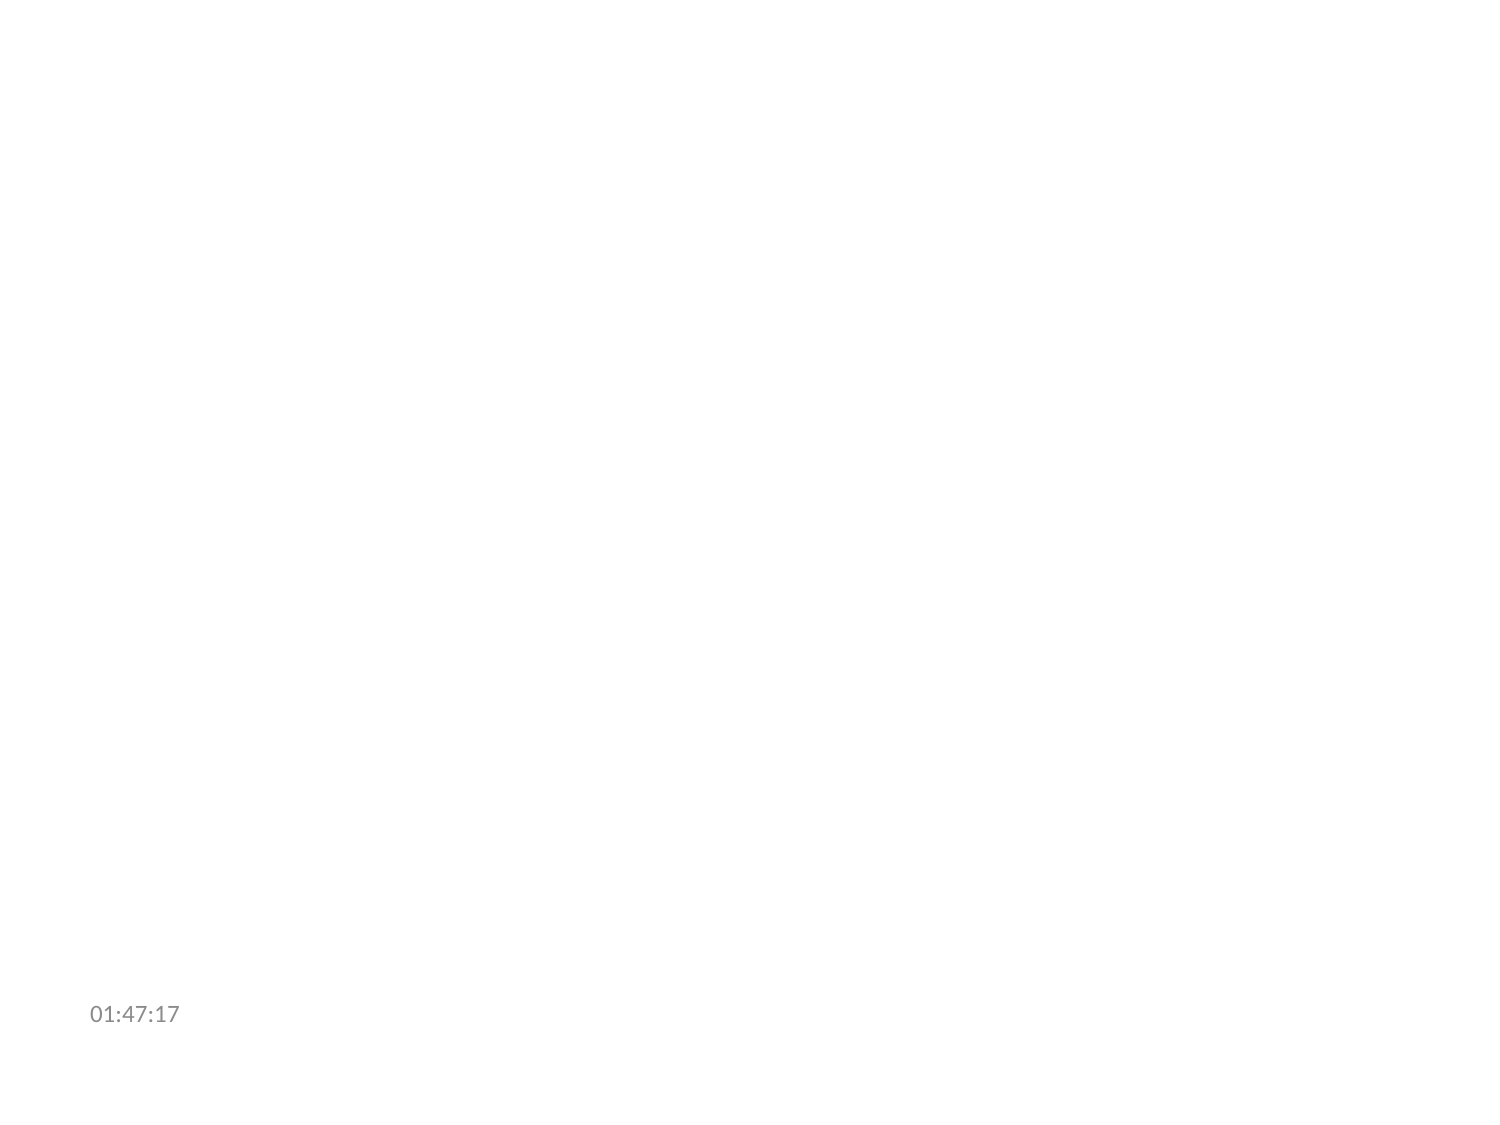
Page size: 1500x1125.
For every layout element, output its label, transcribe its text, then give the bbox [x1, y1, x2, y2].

text_box 15:35:09 [75, 982, 425, 1043]
